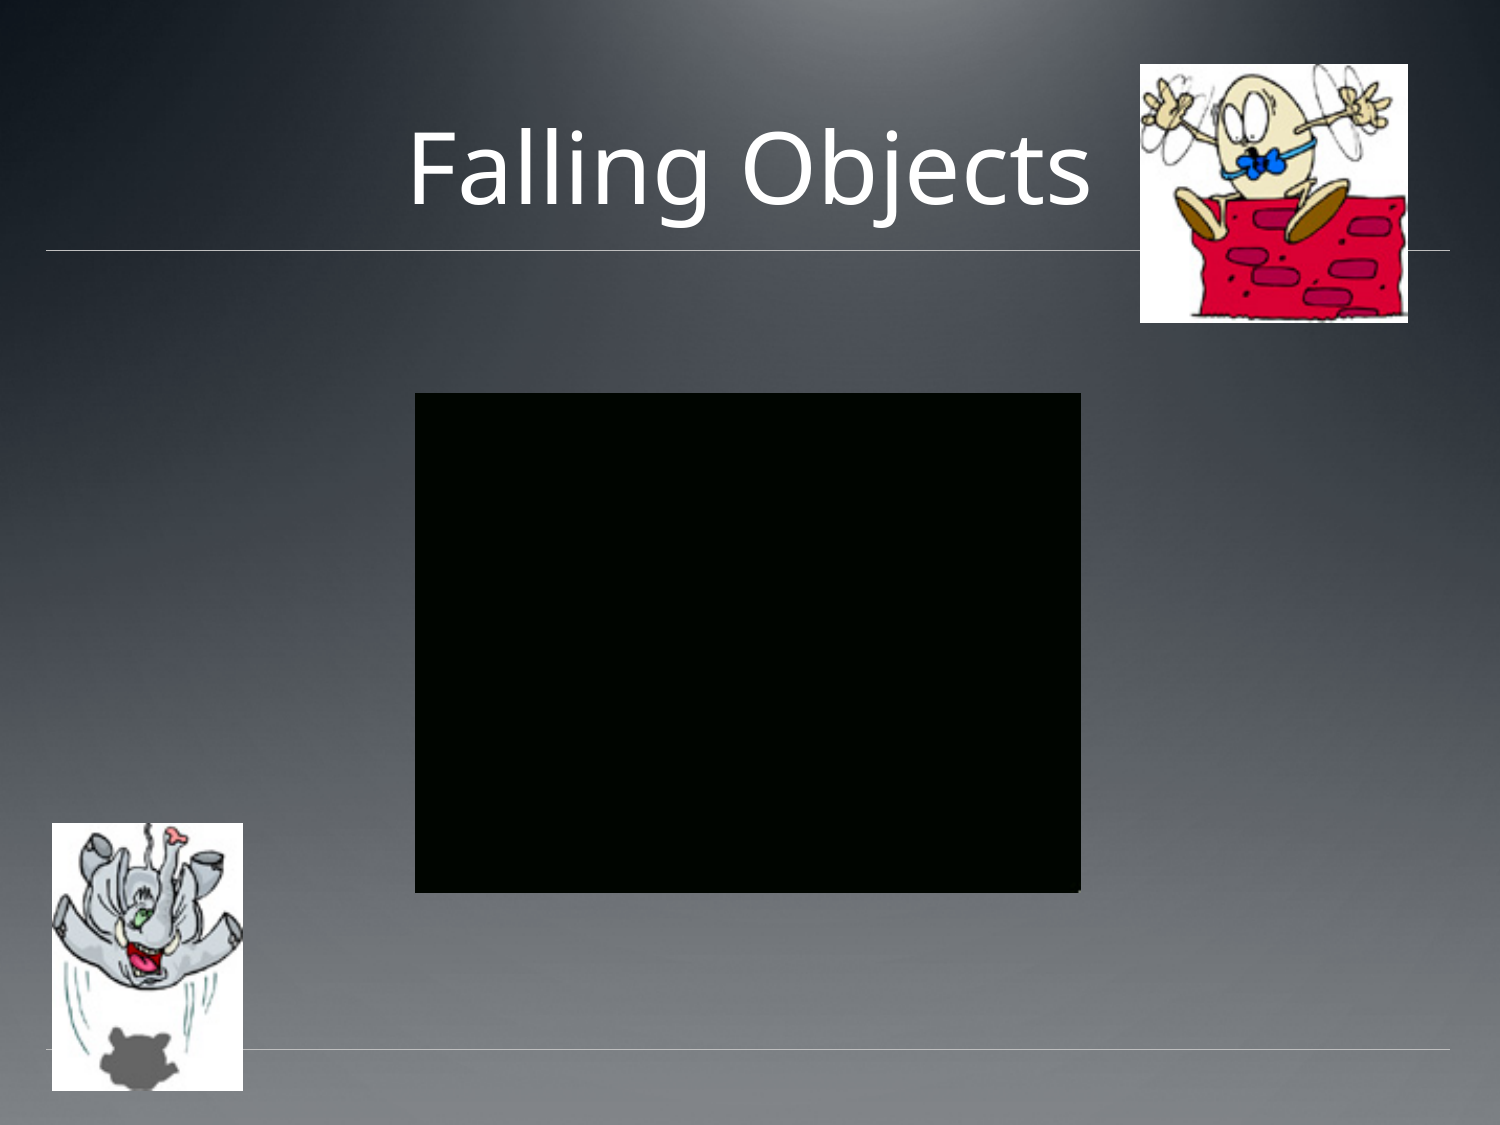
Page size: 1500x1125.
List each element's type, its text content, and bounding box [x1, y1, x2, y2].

picture [50, 821, 245, 1093]
picture [1138, 62, 1410, 325]
title Falling Objects [105, 17, 1394, 233]
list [412, 390, 1084, 896]
